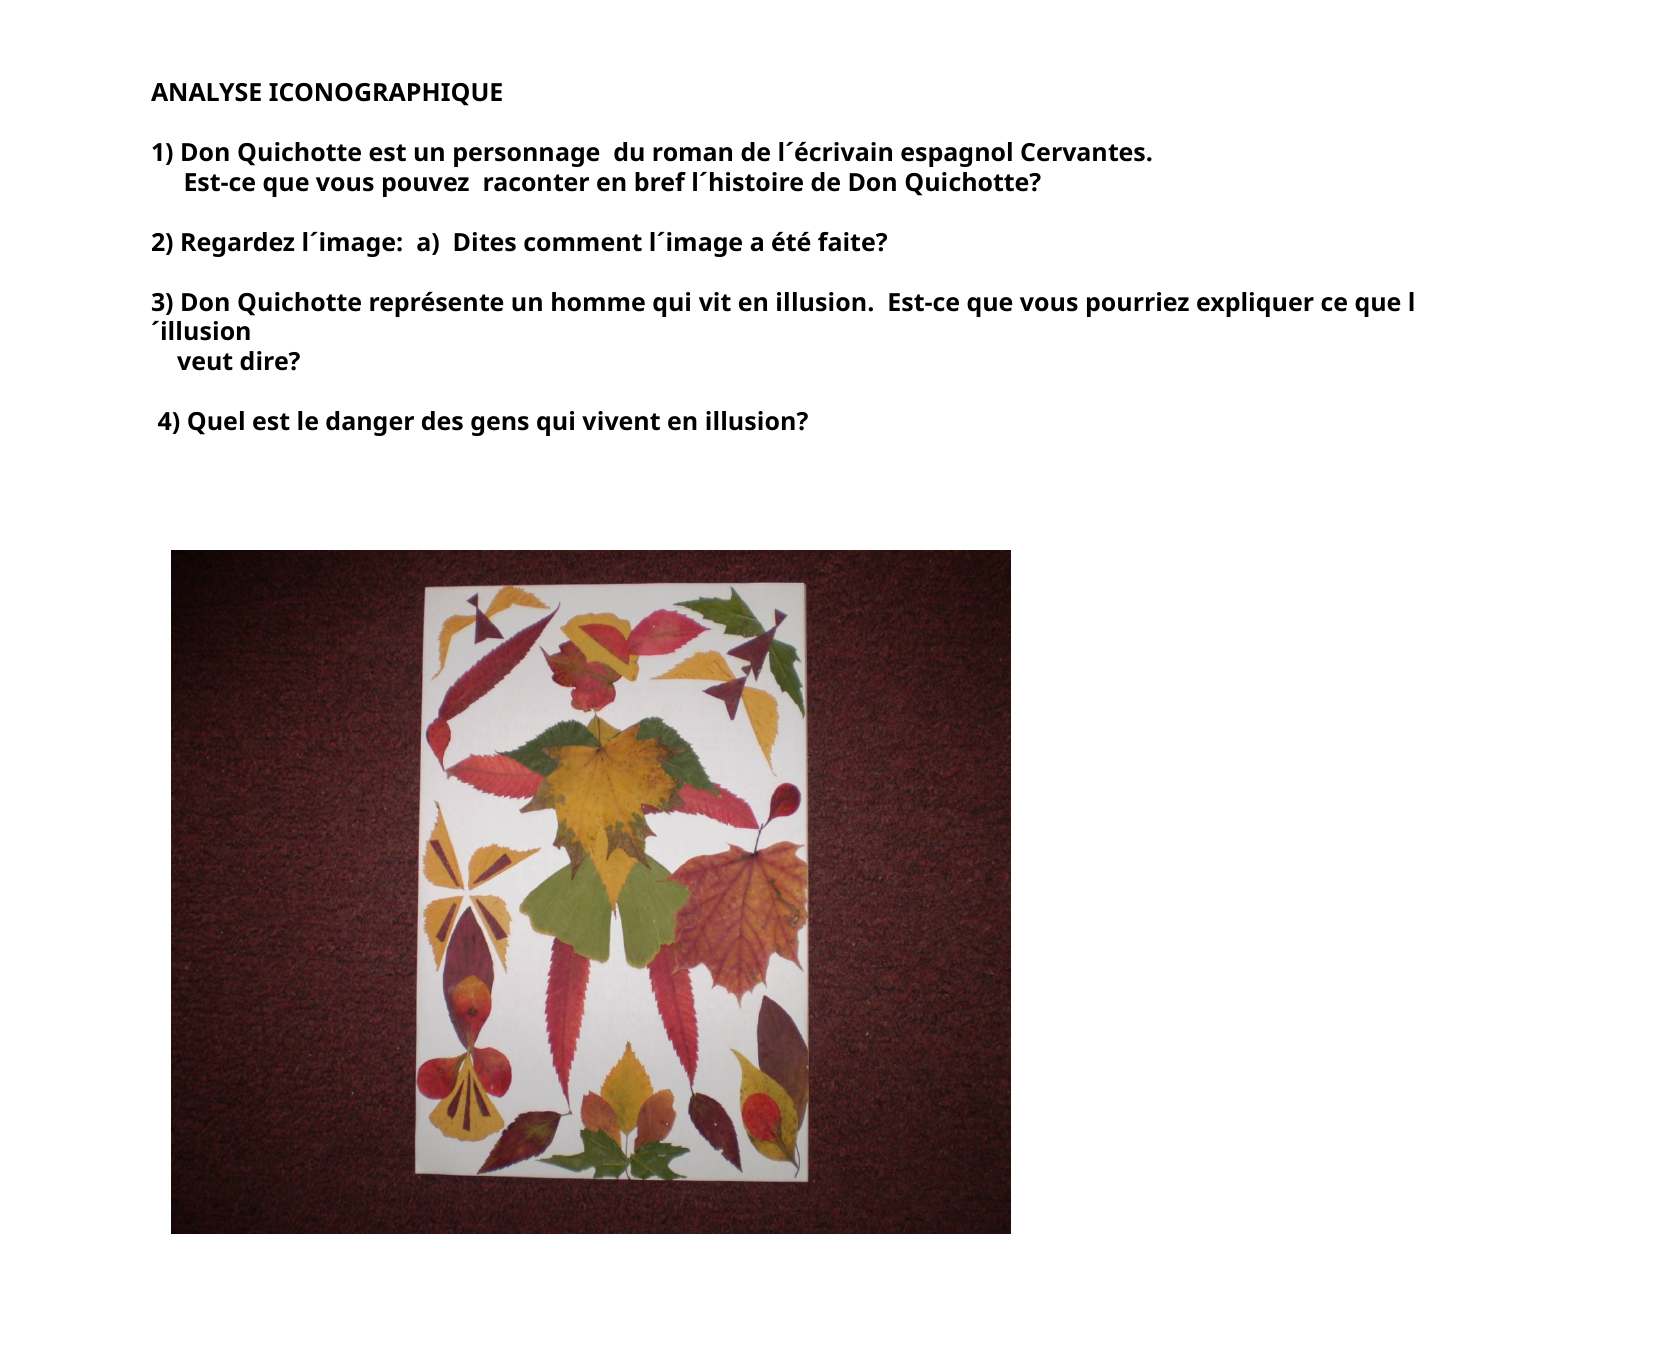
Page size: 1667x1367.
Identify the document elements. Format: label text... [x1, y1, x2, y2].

picture [171, 550, 1011, 1234]
text_box ANALYSE ICONOGRAPHIQUE 1) Don Quichotte est un personnage du roman de l´écrivain espagnol Cervantes. Est-ce que vous pouvez raconter en bref l´histoire de Don Quichotte? 2) Regardez l´image: a) Dites comment l´image a été faite? 3) Don Quichotte représente un homme qui vit en illusion. Est-ce que vous pourriez expliquer ce que l´illusion veut dire? 4) Quel est le danger des gens qui vivent en illusion? [136, 69, 1490, 503]
